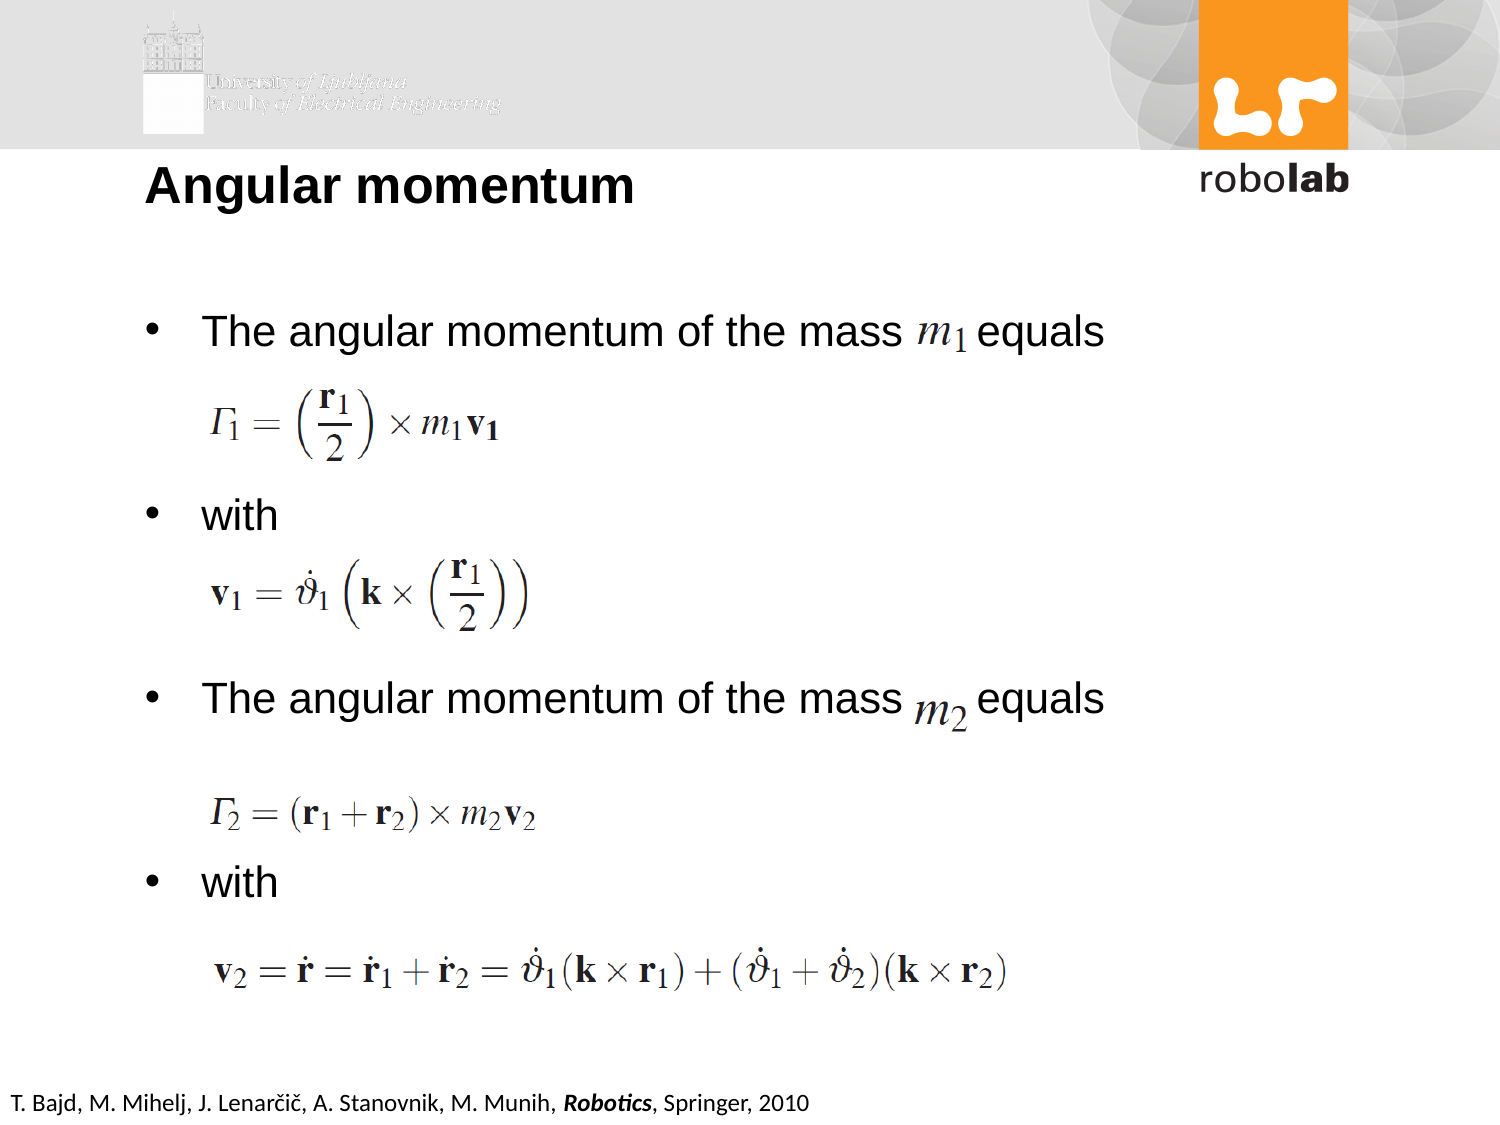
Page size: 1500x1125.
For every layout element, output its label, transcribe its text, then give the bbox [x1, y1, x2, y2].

picture [912, 312, 969, 355]
title Angular momentum [129, 94, 1311, 272]
picture [201, 788, 539, 840]
picture [205, 940, 1011, 998]
list The angular momentum of the mass equals with The angular momentum of the mass equals with [129, 295, 1311, 1034]
picture [909, 692, 971, 737]
picture [143, 10, 501, 94]
picture [206, 378, 502, 465]
picture [998, 0, 1500, 196]
picture [207, 555, 532, 634]
